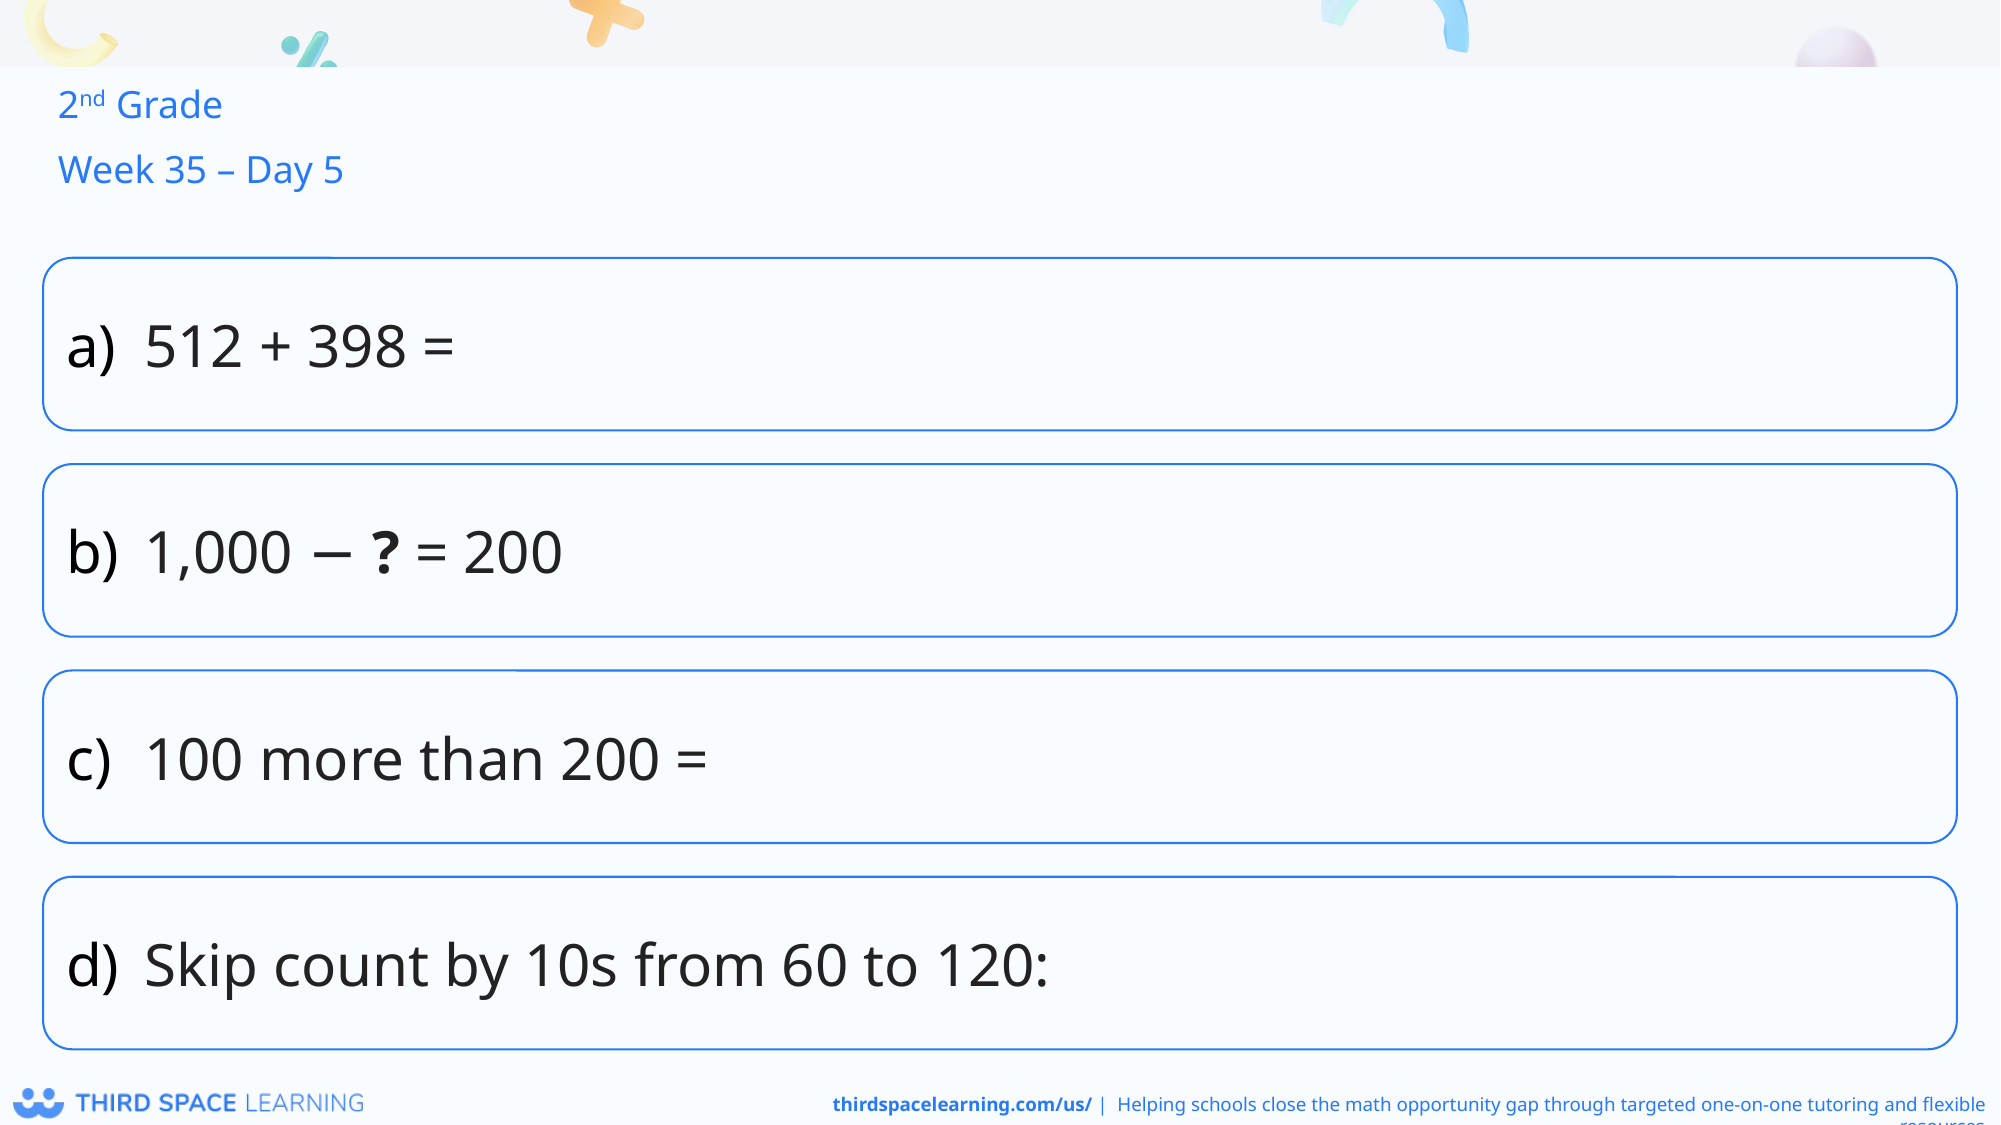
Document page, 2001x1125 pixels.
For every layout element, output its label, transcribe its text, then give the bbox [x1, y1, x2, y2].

list 1,000 − ? = 200 [129, 478, 1939, 623]
list 100 more than 200 = [129, 684, 1939, 829]
picture [13, 1088, 365, 1119]
text_box 2nd Grade Week 35 – Day 5 [43, 73, 509, 212]
picture [0, 0, 2000, 67]
list Skip count by 10s from 60 to 120: [129, 891, 1939, 1035]
list 512 + 398 = [129, 272, 1939, 416]
